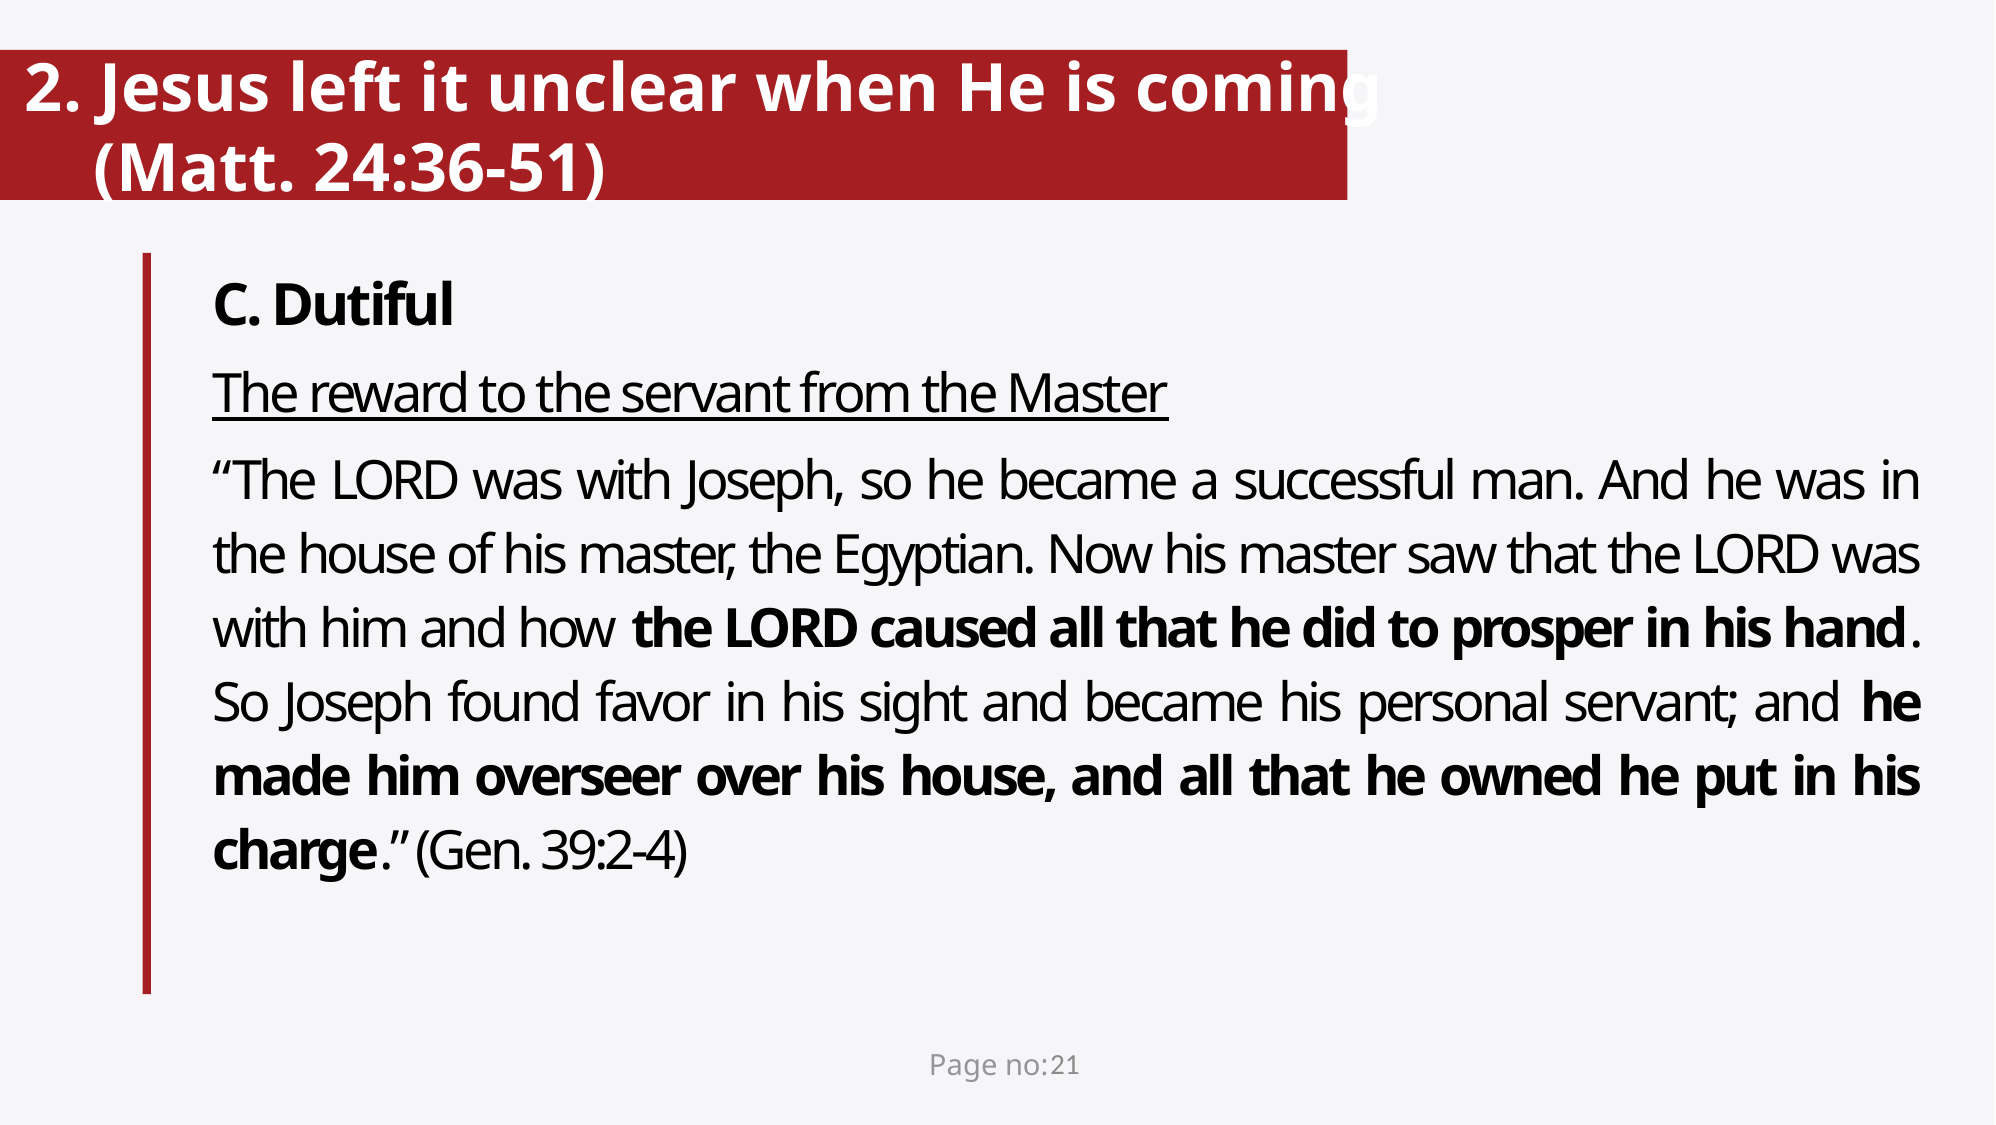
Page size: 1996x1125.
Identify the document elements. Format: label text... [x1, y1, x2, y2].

subtitle C. Dutiful The reward to the servant from the Master “The LORD was with Joseph, so he became a successful man. And he was in the house of his master, the Egyptian. Now his master saw that the LORD was with him and how the LORD caused all that he did to prosper in his hand. So Joseph found favor in his sight and became his personal servant; and he made him overseer over his house, and all that he owned he put in his charge.” (Gen. 39:2-4) [197, 249, 1936, 1000]
title 2. Jesus left it unclear when He is coming (Matt. 24:36-51) [10, 62, 1806, 188]
